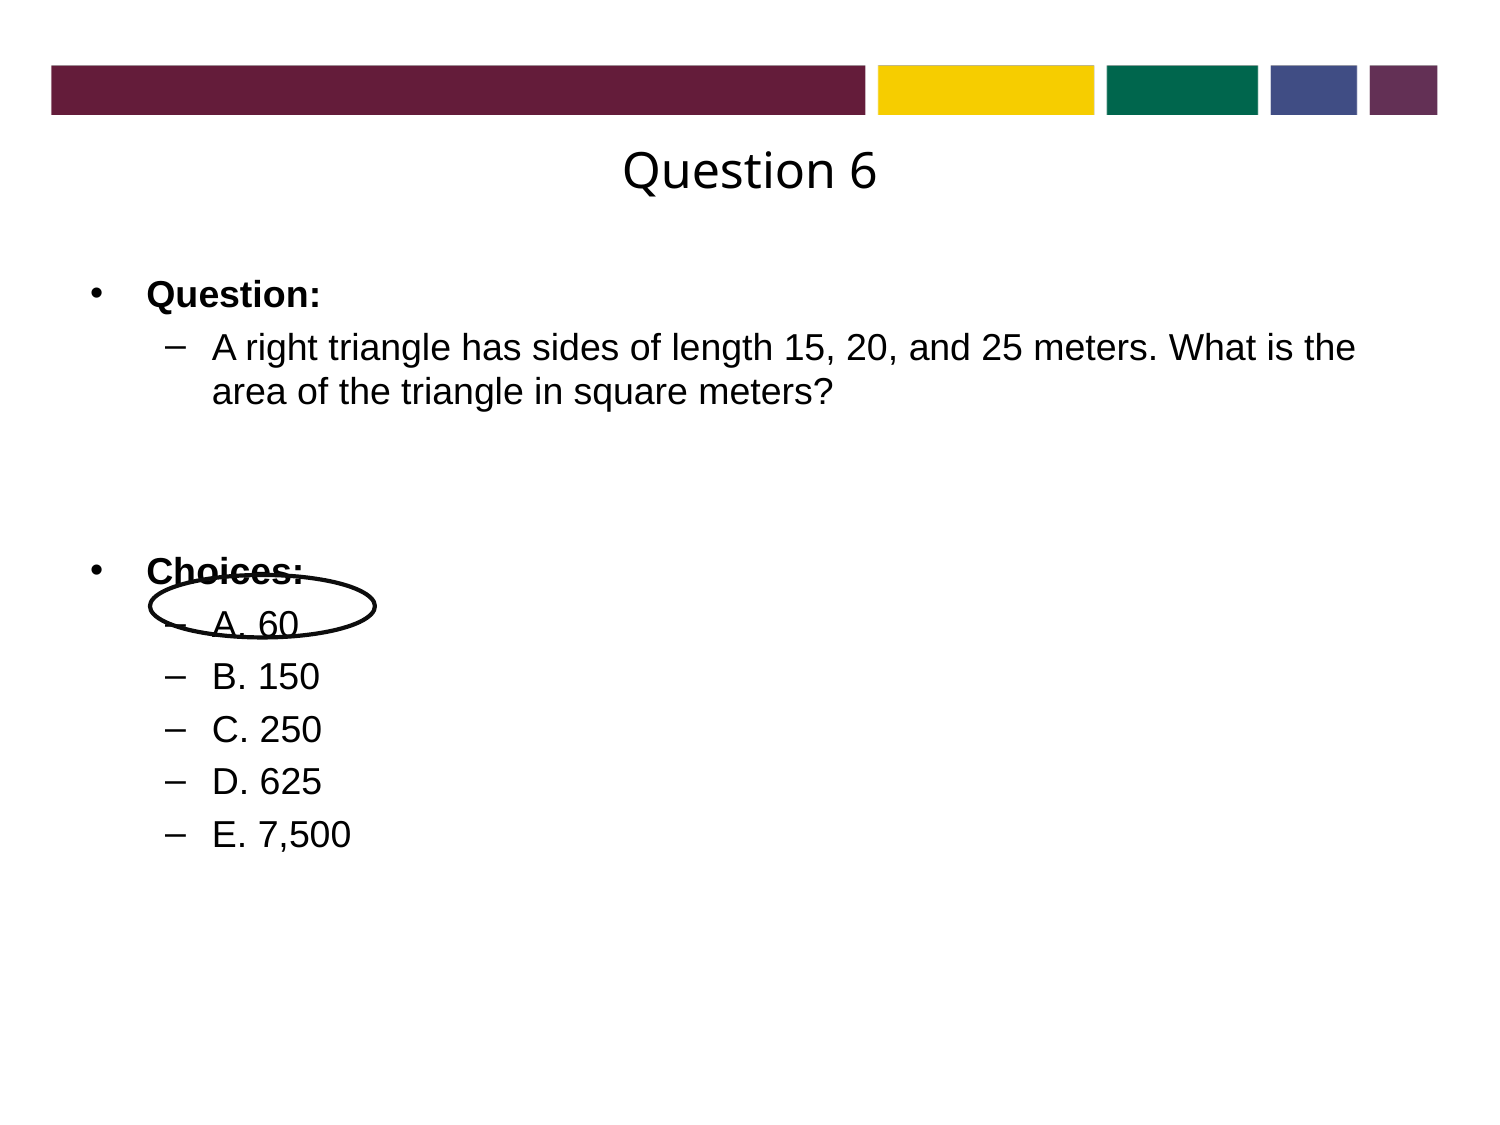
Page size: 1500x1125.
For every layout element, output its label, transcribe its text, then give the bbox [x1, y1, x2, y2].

picture [37, 49, 1438, 116]
list Question: A right triangle has sides of length 15, 20, and 25 meters. What is the area of the triangle in square meters? Choices: A. 60 B. 150 C. 250 D. 625 E. 7,500 [75, 262, 1425, 1005]
title Question 6 [75, 123, 1425, 233]
text_box [147, 572, 377, 640]
